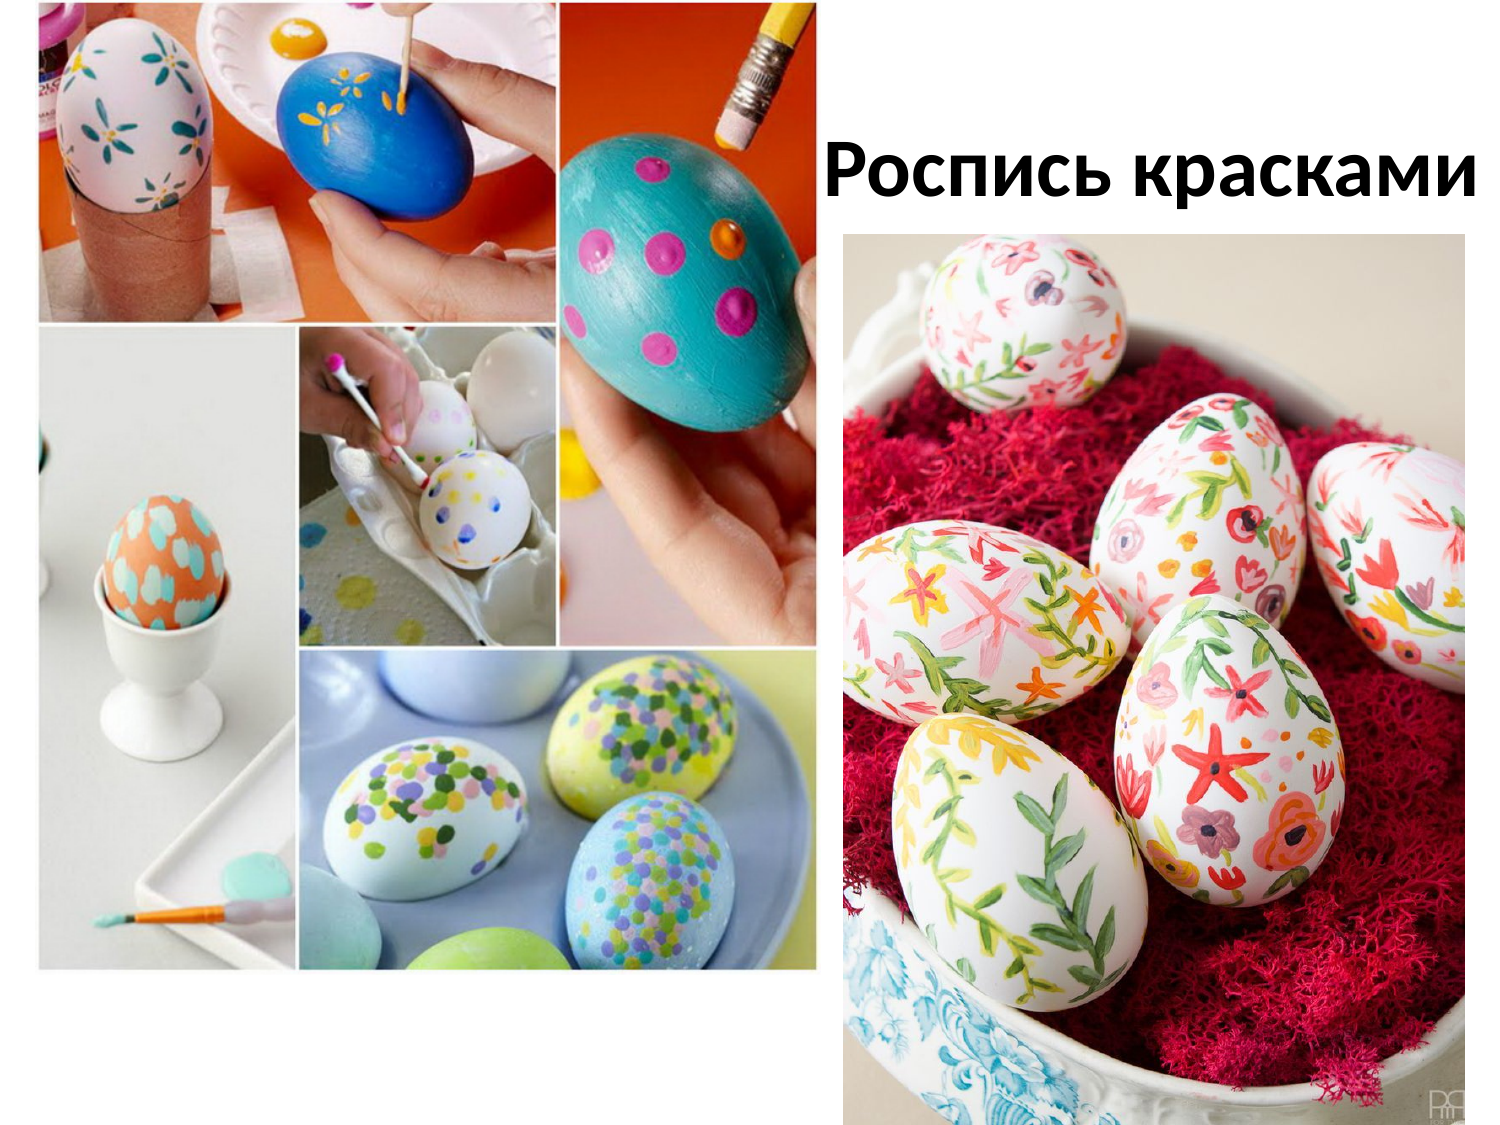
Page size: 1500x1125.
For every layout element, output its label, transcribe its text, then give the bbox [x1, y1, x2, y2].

picture [843, 234, 1466, 1125]
picture [34, 0, 821, 975]
text_box Роспись красками [825, 105, 1500, 221]
